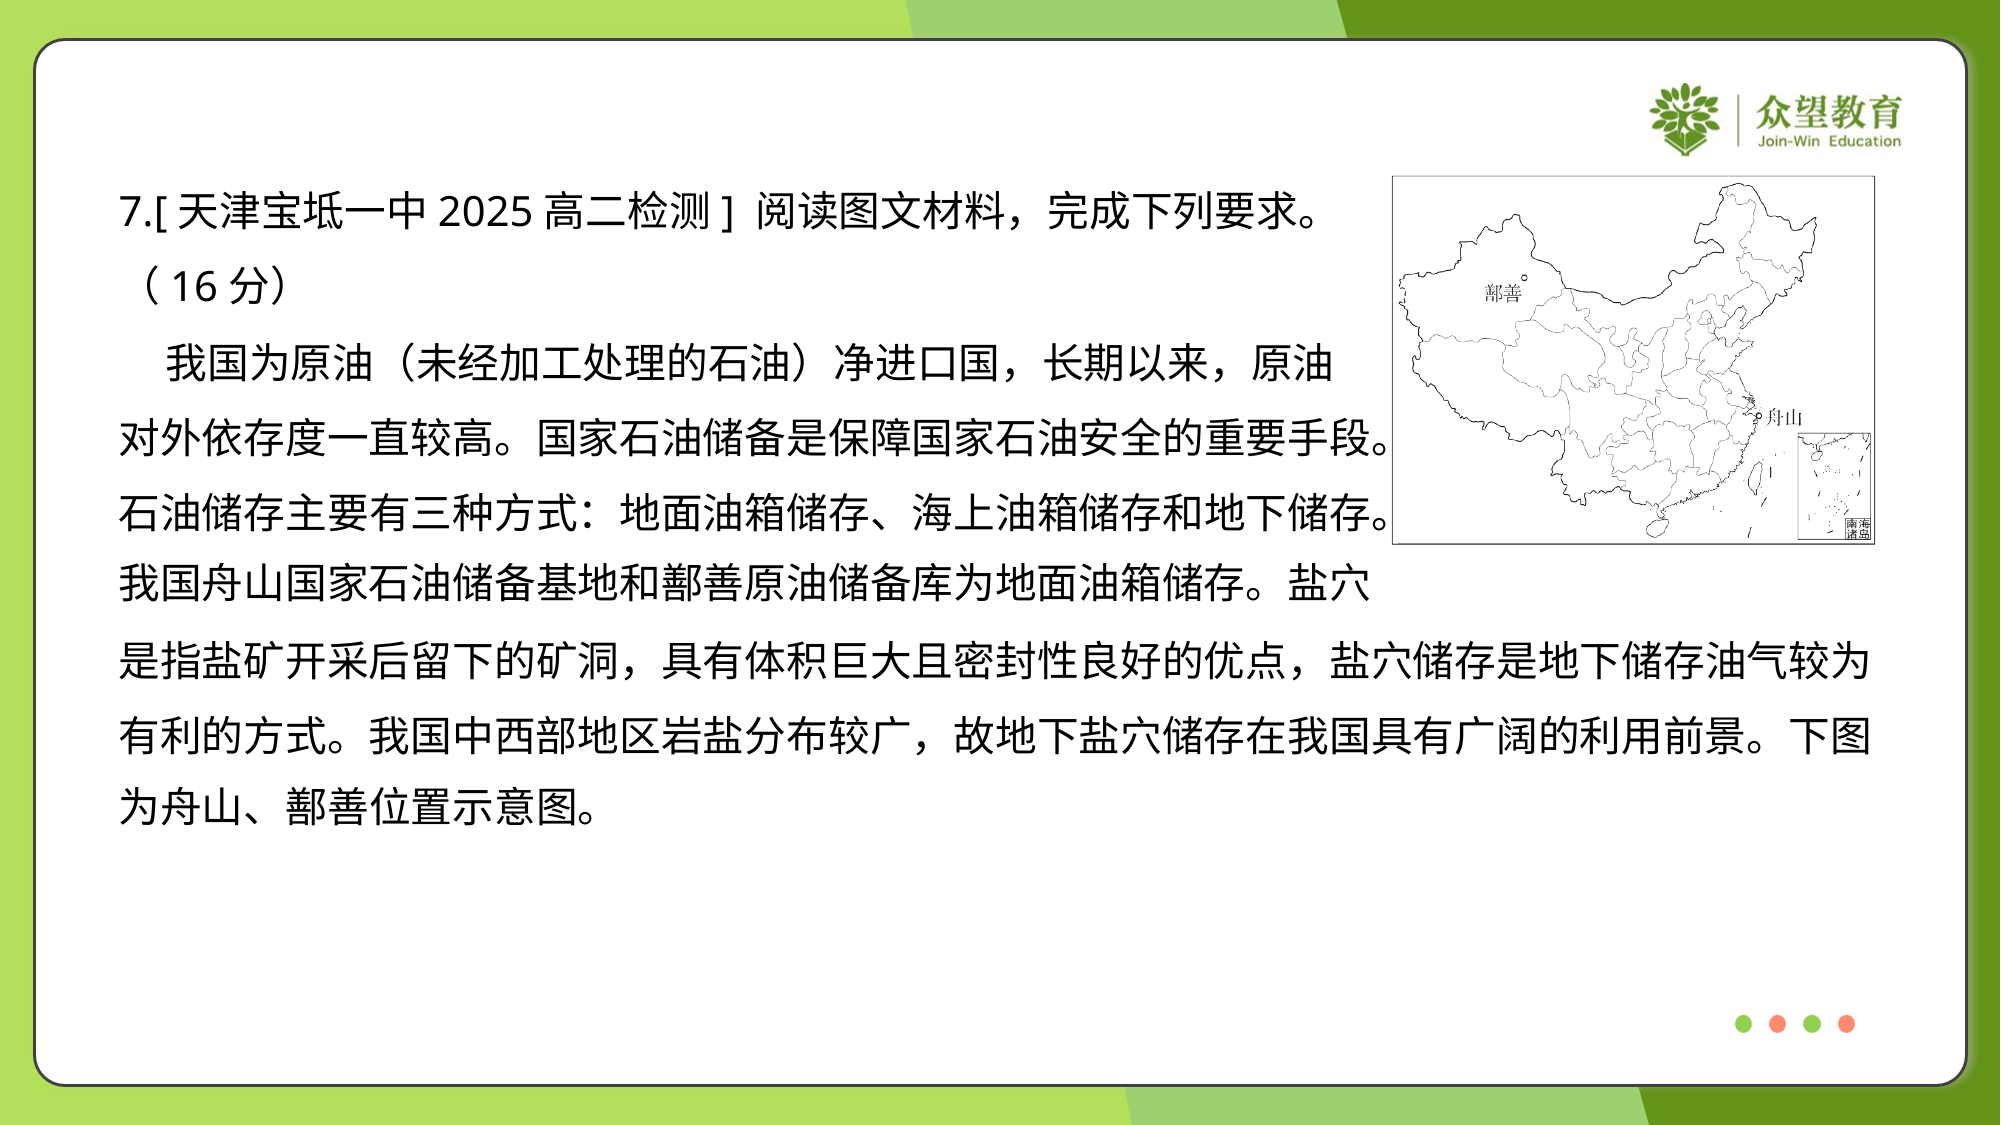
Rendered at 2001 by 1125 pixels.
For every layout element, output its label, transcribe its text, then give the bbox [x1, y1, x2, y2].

picture [0, 0, 2000, 1125]
text_box 7.[天津宝坻一中2025高二检测] 阅读图文材料，完成下列要求。 （16分） 我国为原油（未经加工处理的石油）净进口国，长期以来，原油 对外依存度一直较高。国家石油储备是保障国家石油安全的重要手段。 石油储存主要有三种方式：地面油箱储存、海上油箱储存和地下储存。 我国舟山国家石油储备基地和鄯善原油储备库为地面油箱储存。盐穴 [118, 159, 1371, 600]
text_box 是指盐矿开采后留下的矿洞，具有体积巨大且密封性良好的优点，盐穴储存是地下储存油气较为 有利的方式。我国中西部地区岩盐分布较广，故地下盐穴储存在我国具有广阔的利用前景。下图 为舟山、鄯善位置示意图。 [118, 609, 1883, 824]
